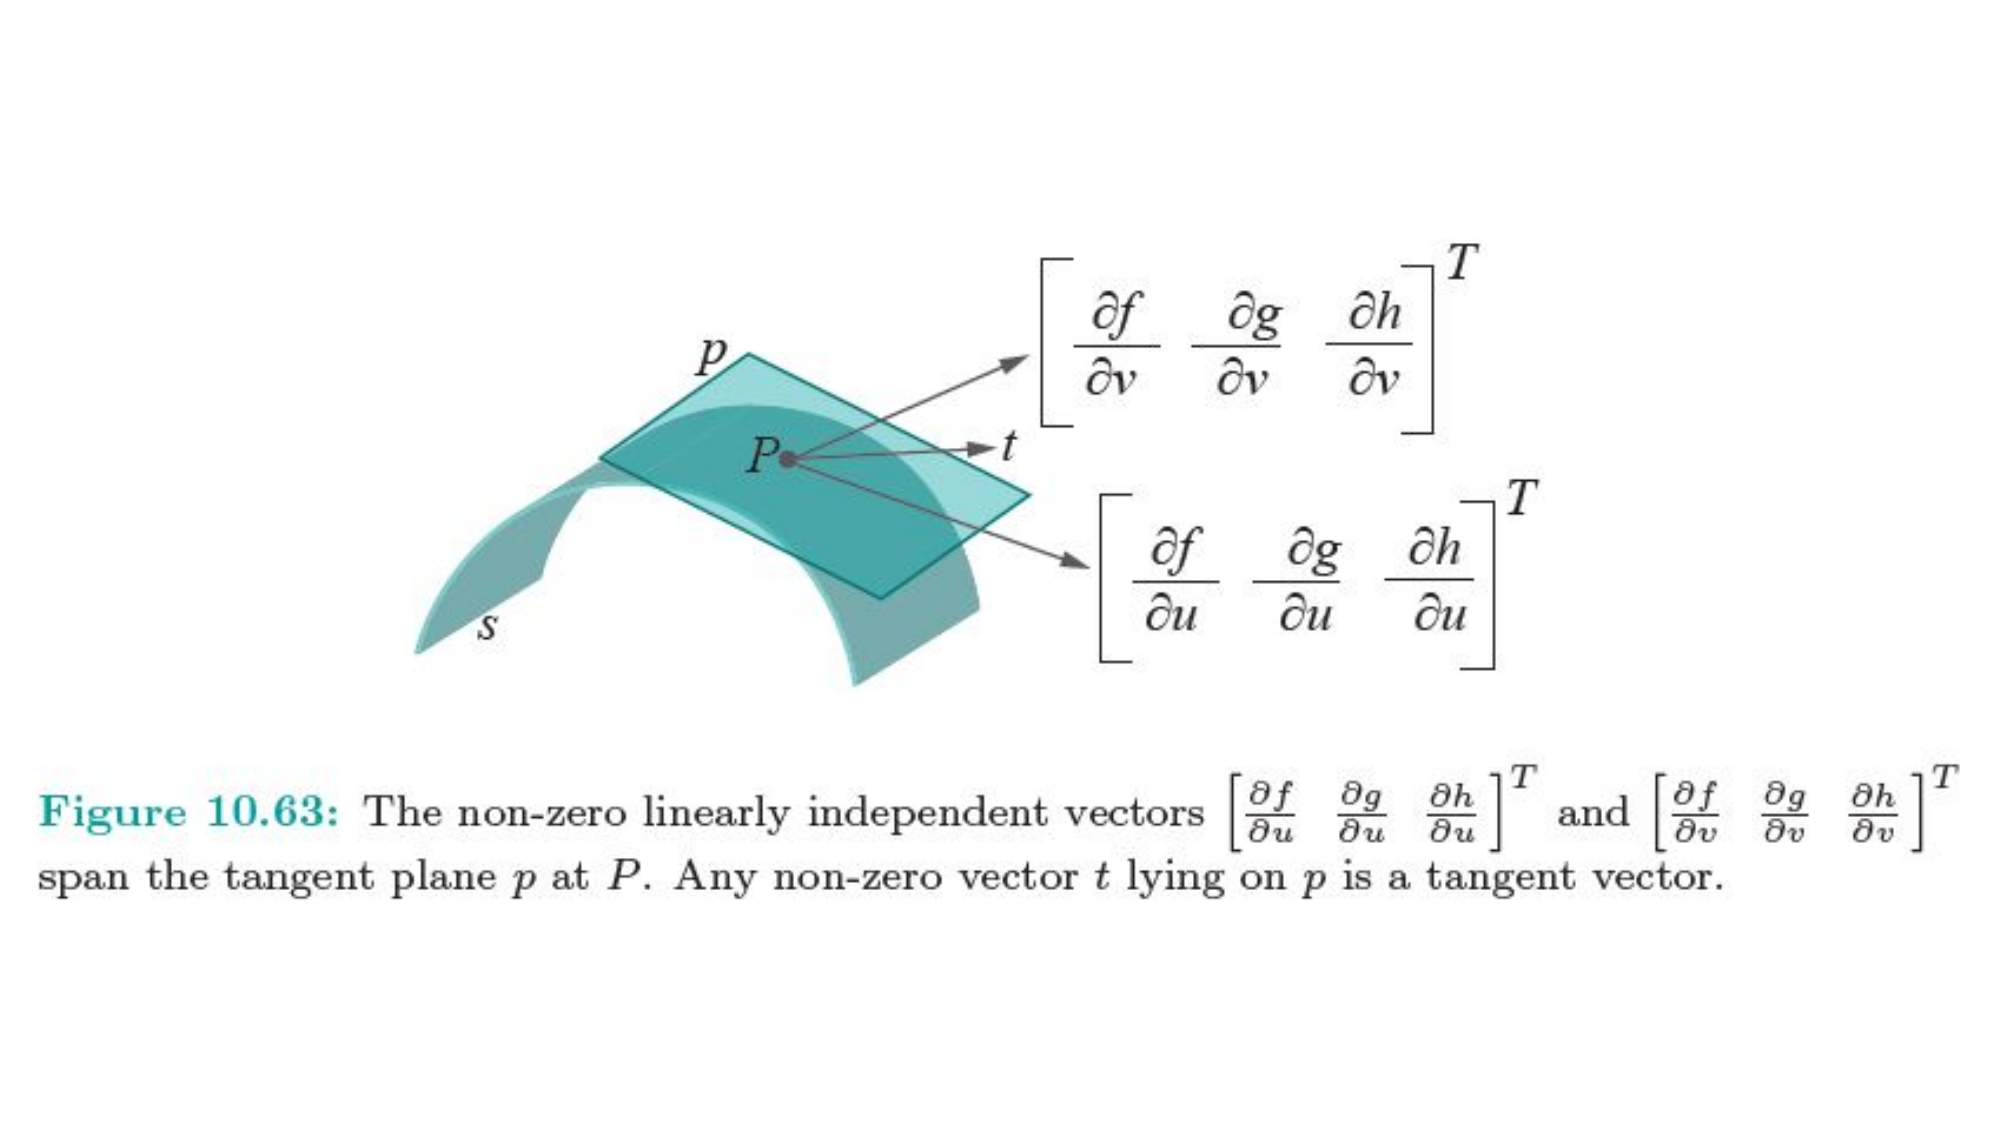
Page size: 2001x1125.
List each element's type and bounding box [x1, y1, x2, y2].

picture [0, 201, 2000, 923]
